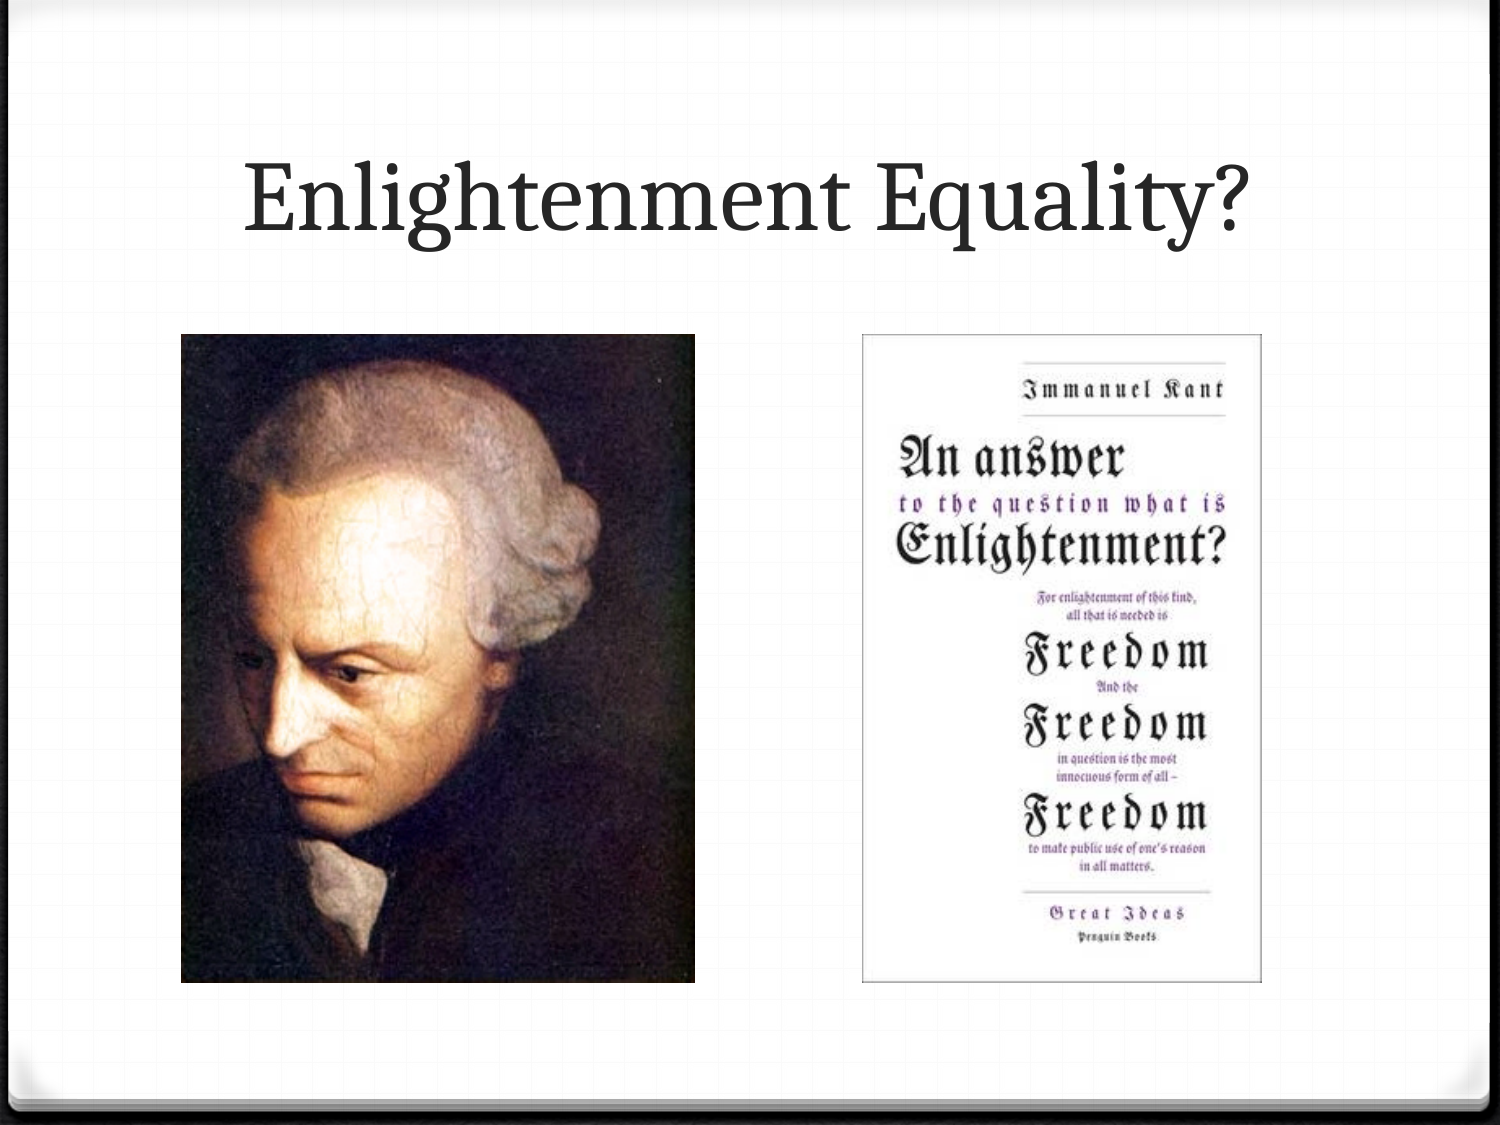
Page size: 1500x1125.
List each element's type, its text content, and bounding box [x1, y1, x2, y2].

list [137, 334, 739, 983]
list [761, 334, 1363, 983]
title Enlightenment Equality? [90, 71, 1410, 309]
picture [0, 0, 1500, 1125]
